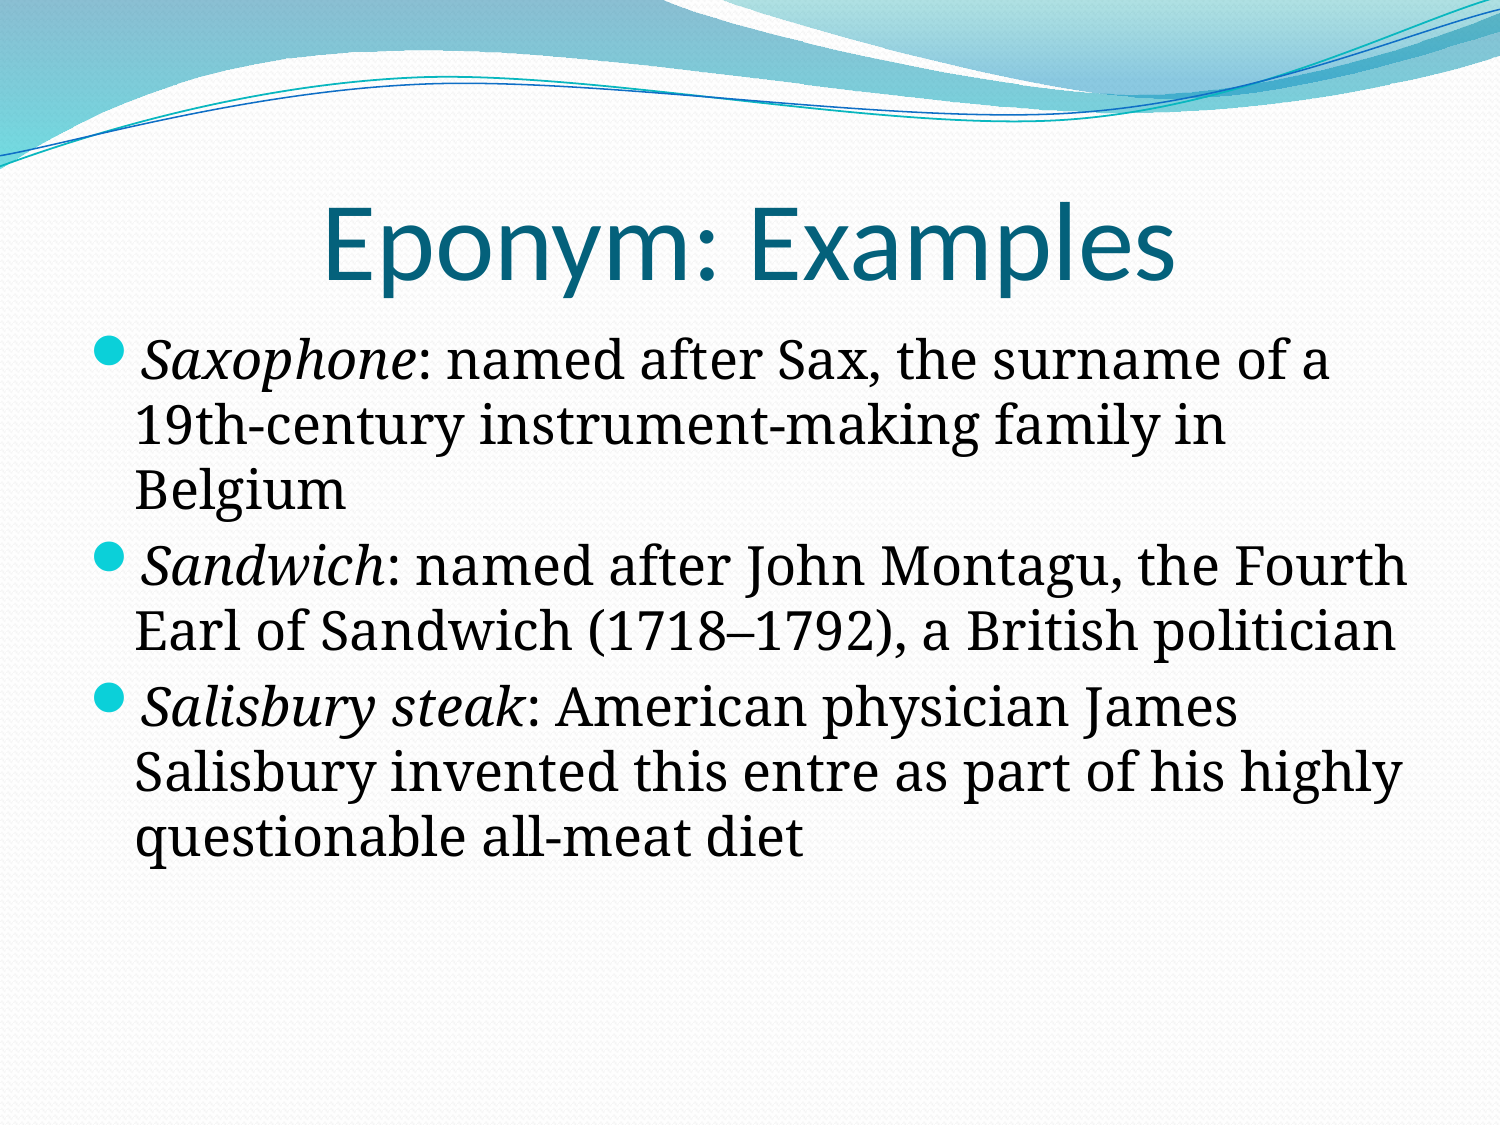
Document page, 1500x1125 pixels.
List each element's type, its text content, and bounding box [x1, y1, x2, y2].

list Saxophone: named after Sax, the surname of a 19th-century instrument-making family in Belgium Sandwich: named after John Montagu, the Fourth Earl of Sandwich (1718–1792), a British politician Salisbury steak: American physician James Salisbury invented this entre as part of his highly questionable all-meat diet [75, 317, 1425, 1038]
title Eponym: Examples [75, 115, 1425, 303]
